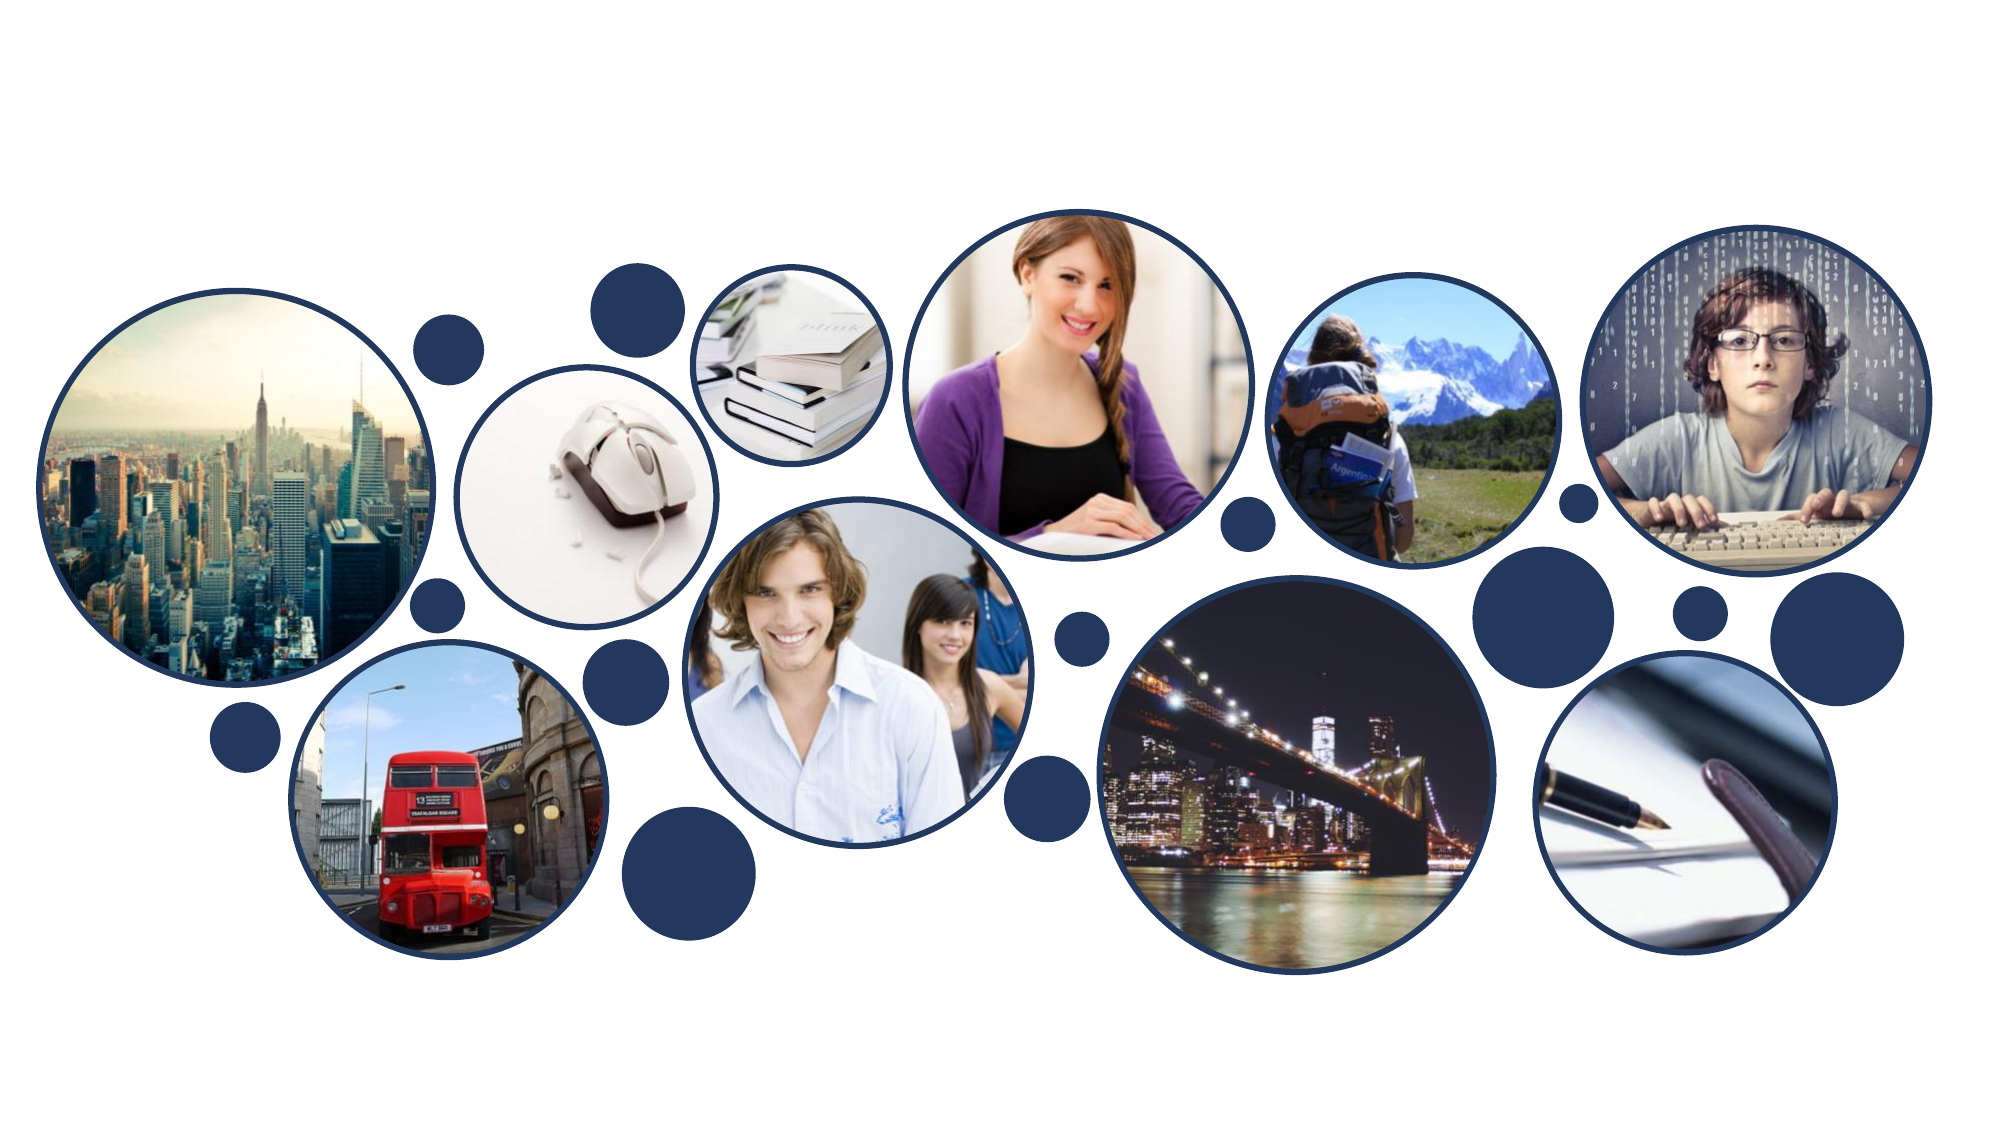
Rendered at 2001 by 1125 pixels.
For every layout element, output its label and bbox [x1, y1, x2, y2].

text_box [1053, 610, 1111, 668]
text_box [1219, 495, 1277, 553]
text_box [38, 289, 435, 686]
text_box [1002, 754, 1092, 844]
text_box [1671, 585, 1729, 643]
text_box [691, 266, 891, 466]
text_box [290, 641, 608, 959]
text_box [1266, 274, 1561, 568]
text_box [1098, 577, 1495, 974]
text_box [1581, 226, 1931, 576]
text_box [904, 211, 1254, 560]
text_box [455, 366, 718, 629]
text_box [1534, 652, 1836, 954]
text_box [683, 498, 1033, 847]
text_box [620, 805, 757, 942]
text_box [208, 700, 282, 774]
text_box [412, 313, 486, 387]
text_box [1558, 482, 1600, 525]
text_box [1471, 545, 1616, 690]
text_box [589, 262, 686, 359]
text_box [581, 638, 671, 727]
text_box [408, 577, 467, 635]
text_box [1769, 571, 1906, 708]
